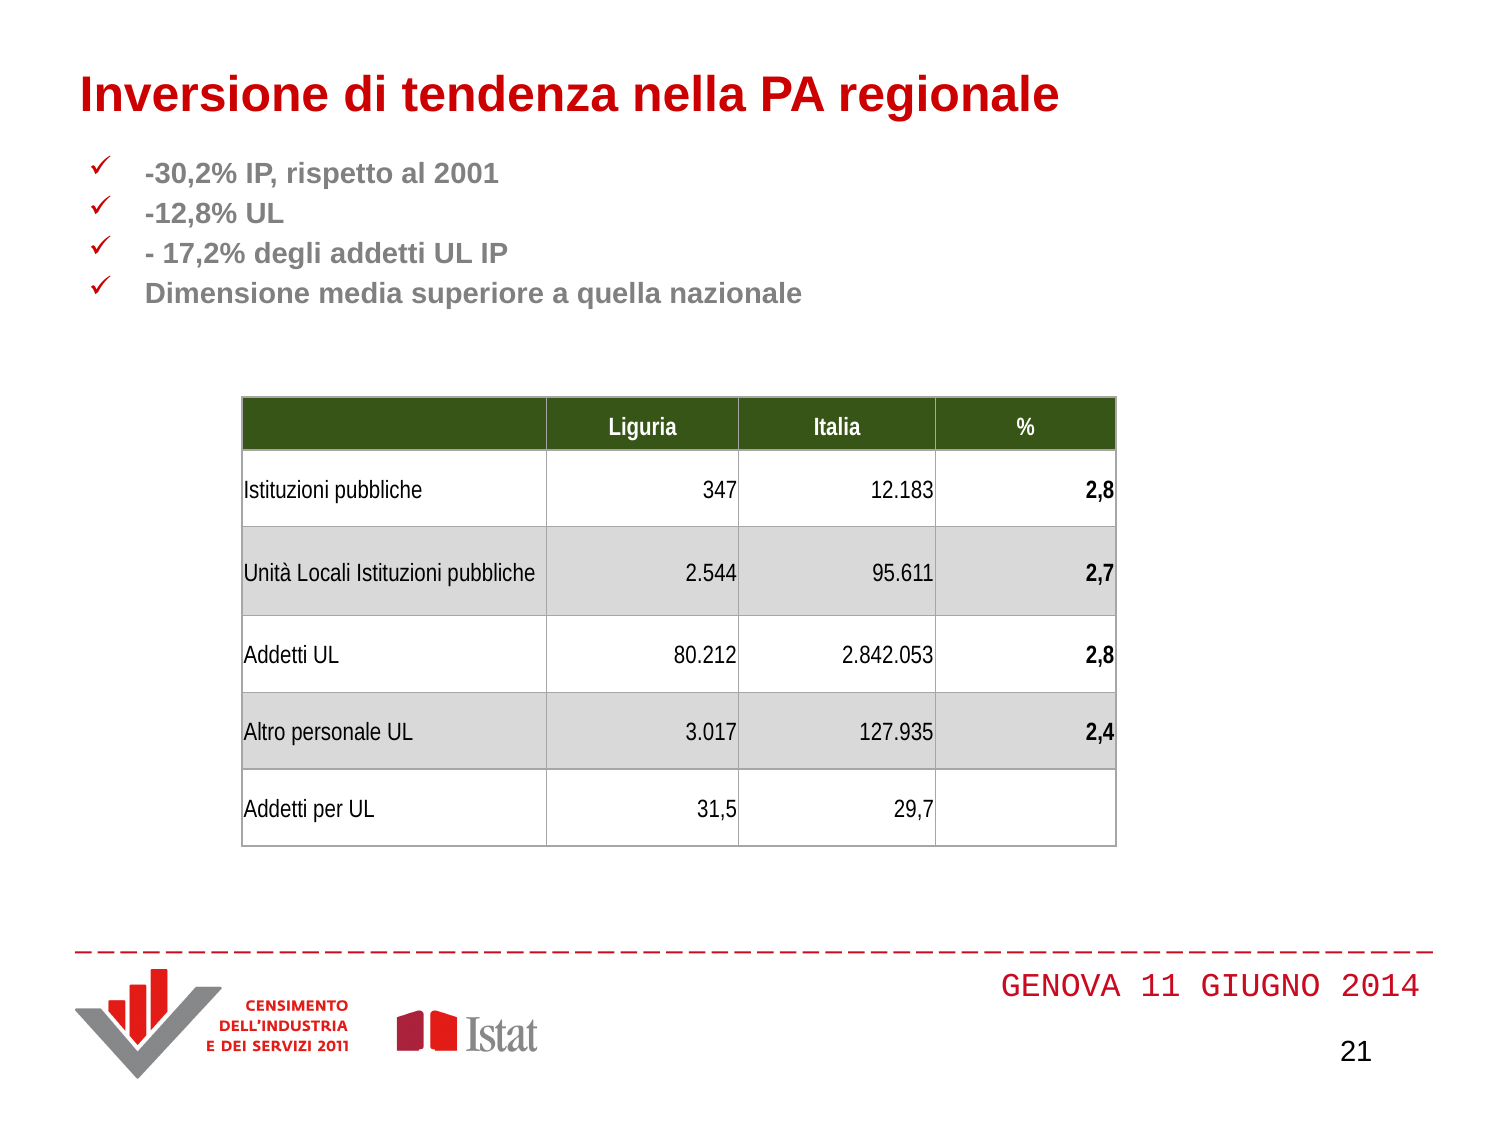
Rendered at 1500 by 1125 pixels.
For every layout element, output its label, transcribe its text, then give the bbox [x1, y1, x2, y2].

table_cell 95.611 [739, 527, 935, 615]
table_cell 3.017 [547, 693, 738, 768]
table_cell 2,8 [936, 451, 1115, 526]
table_cell [936, 770, 1115, 845]
table_cell 2,4 [936, 693, 1115, 768]
table_header [243, 398, 546, 449]
picture [75, 969, 538, 1082]
table_cell 2,8 [936, 616, 1115, 692]
table_header % [936, 398, 1115, 449]
table_cell Istituzioni pubbliche [243, 451, 546, 526]
table_cell 2.544 [547, 527, 738, 615]
table_header Italia [739, 398, 935, 449]
text_box Inversione di tendenza nella PA regionale [64, 54, 1436, 130]
table_cell Addetti UL [243, 616, 546, 692]
table_cell Altro personale UL [243, 693, 546, 768]
table_cell 347 [547, 451, 738, 526]
table_cell 2.842.053 [739, 616, 935, 692]
table_header Liguria [547, 398, 738, 449]
slide_number 21 [1074, 1025, 1388, 1100]
table_cell 2,7 [936, 527, 1115, 615]
table_cell 80.212 [547, 616, 738, 692]
table_cell Addetti per UL [243, 770, 546, 845]
table_cell Unità Locali Istituzioni pubbliche [243, 527, 546, 615]
table_cell 29,7 [739, 770, 935, 845]
table_cell 31,5 [547, 770, 738, 845]
table_cell 12.183 [739, 451, 935, 526]
table_cell 127.935 [739, 693, 935, 768]
text_box -30,2% IP, rispetto al 2001 -12,8% UL - 17,2% degli addetti UL IP Dimensione media superiore a quella nazionale [88, 148, 880, 409]
